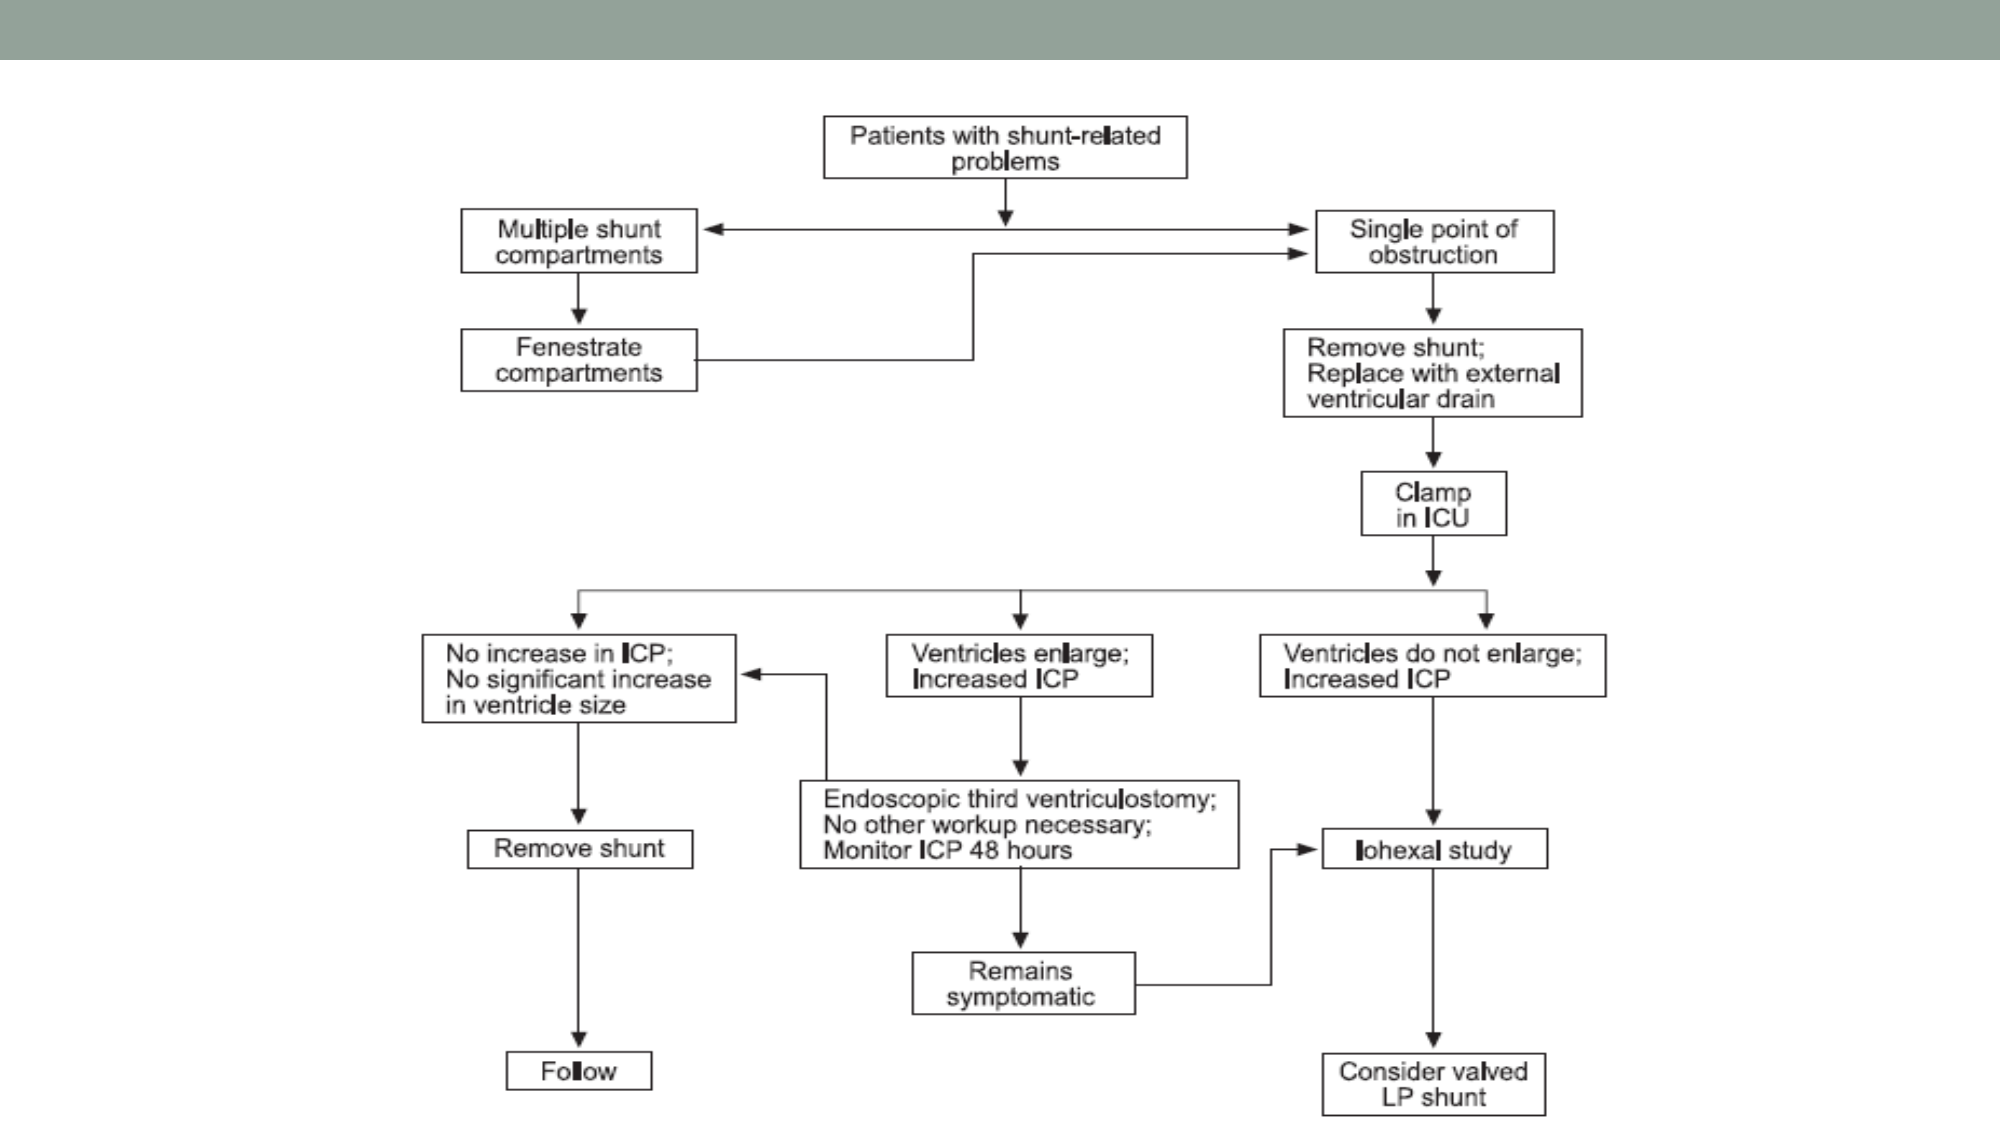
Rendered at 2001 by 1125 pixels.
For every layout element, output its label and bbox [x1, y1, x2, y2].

picture [404, 97, 1627, 1125]
